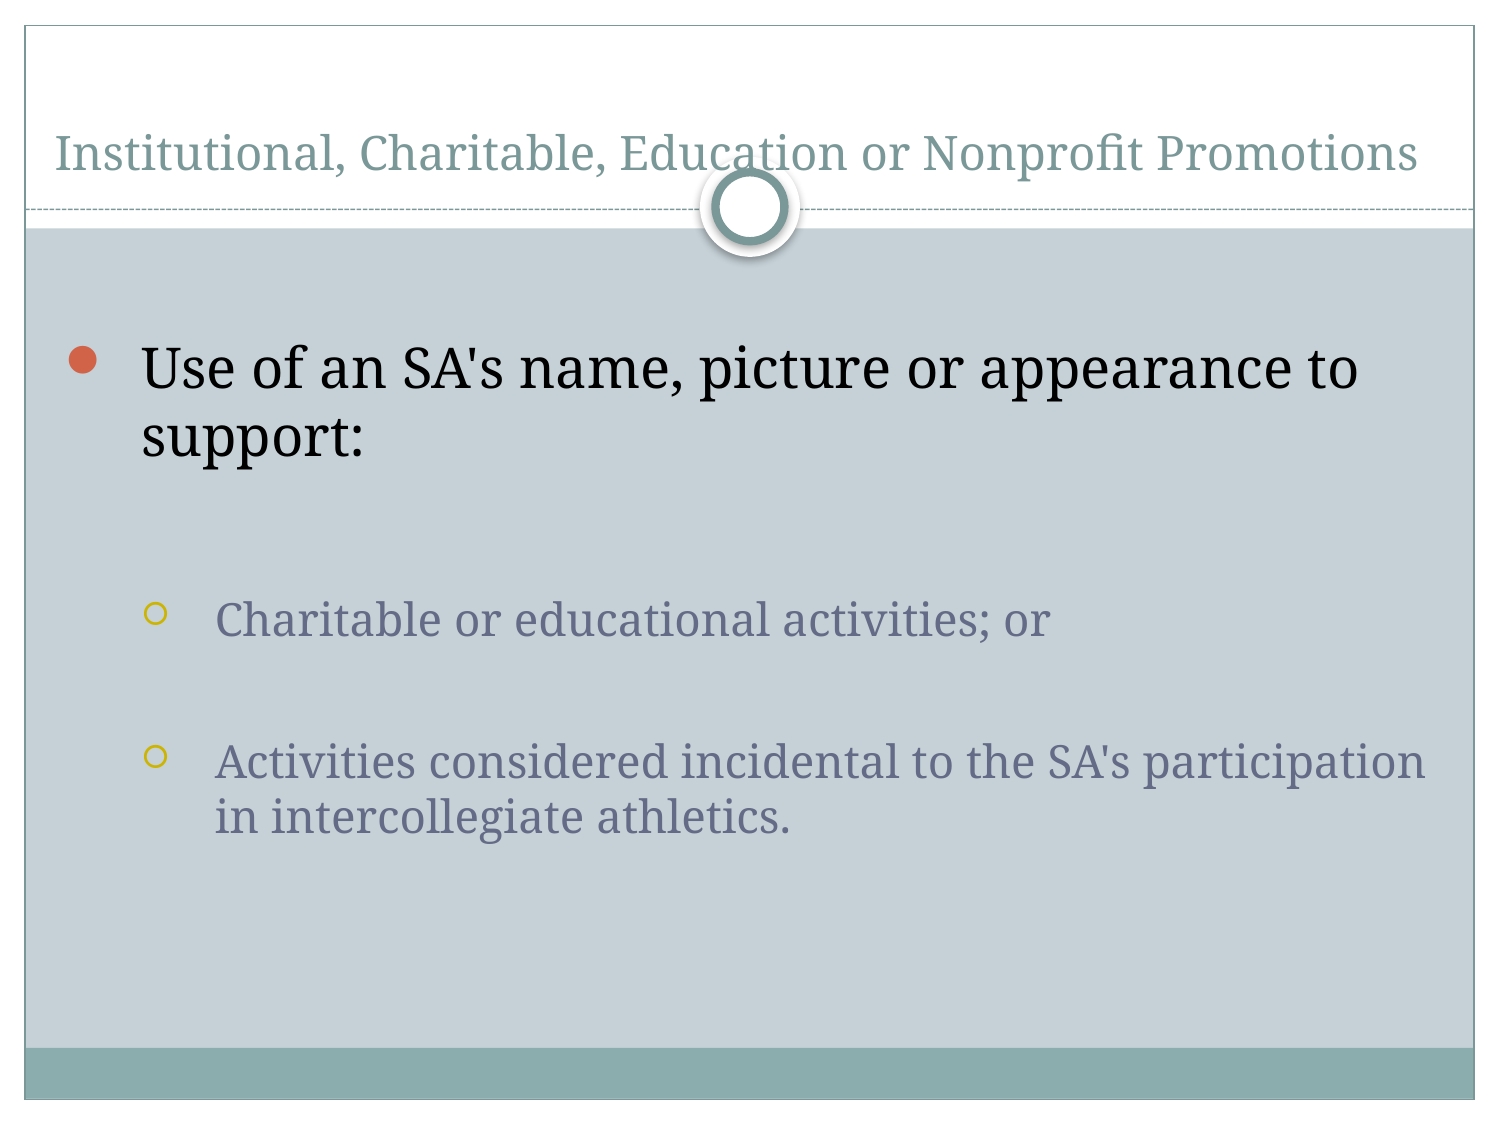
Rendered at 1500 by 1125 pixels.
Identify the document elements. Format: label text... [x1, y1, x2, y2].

title Institutional, Charitable, Education or Nonprofit Promotions [37, 62, 1438, 187]
list Use of an SA's name, picture or appearance to support: Charitable or educational activities; or Activities considered incidental to the SA's participation in intercollegiate athletics. [50, 324, 1445, 975]
